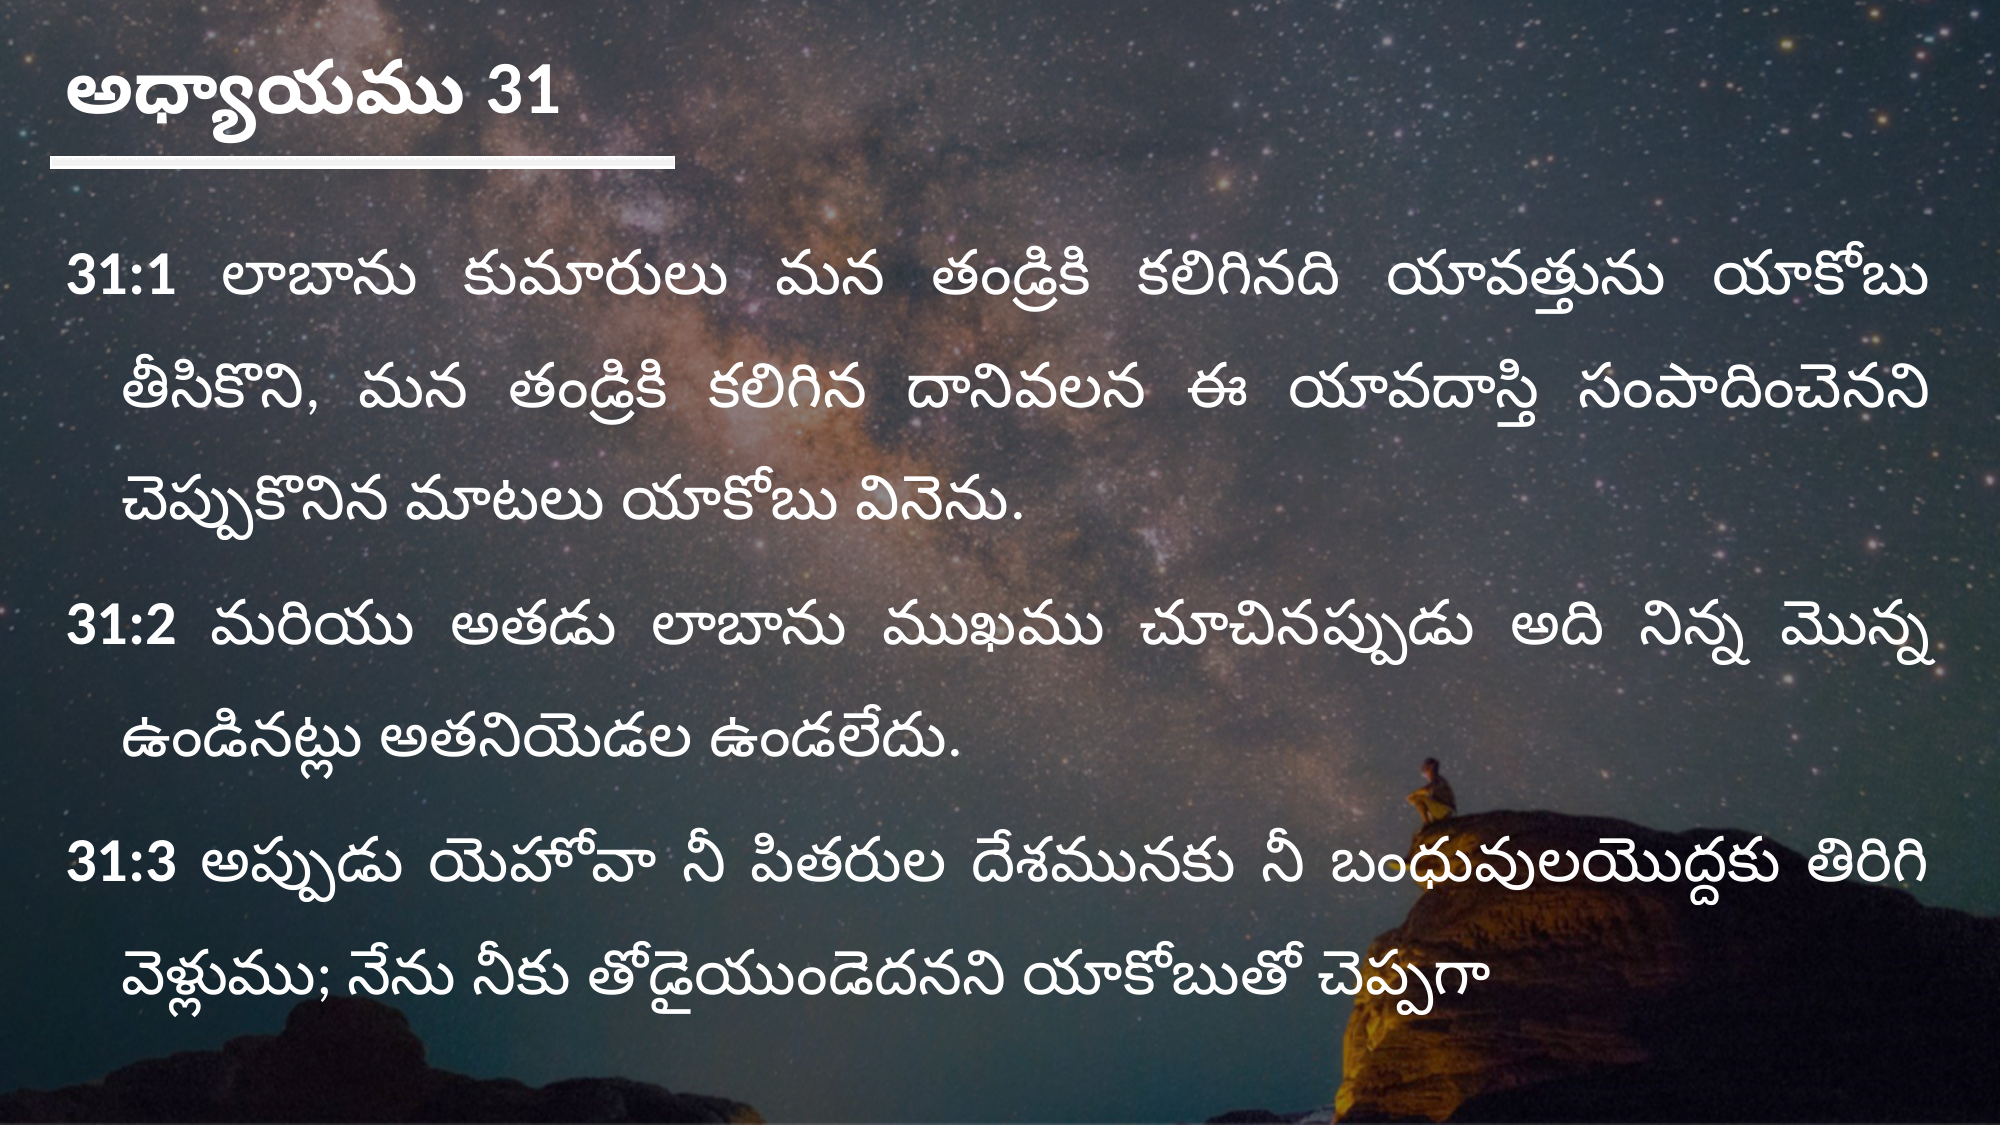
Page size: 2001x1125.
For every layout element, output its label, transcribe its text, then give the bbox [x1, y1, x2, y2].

list 31:1 లాబాను కుమారులు మన తండ్రికి కలిగినది యావత్తును యాకోబు తీసికొని, మన తండ్రికి కలిగిన దానివలన ఈ యావదాస్తి సంపాదించెనని చెప్పుకొనిన మాటలు యాకోబు వినెను. 31:2 మరియు అతడు లాబాను ముఖము చూచినప్పుడు అది నిన్న మొన్న ఉండినట్లు అతనియెడల ఉండలేదు. 31:3 అప్పుడు యెహోవా నీ పితరుల దేశమునకు నీ బంధువులయొద్దకు తిరిగి వెళ్లుము; నేను నీకు తోడైయుండెదనని యాకోబుతో చెప్పగా [50, 187, 1946, 1063]
title అధ్యాయము 31 [50, 0, 1925, 167]
picture [0, 0, 2000, 1125]
